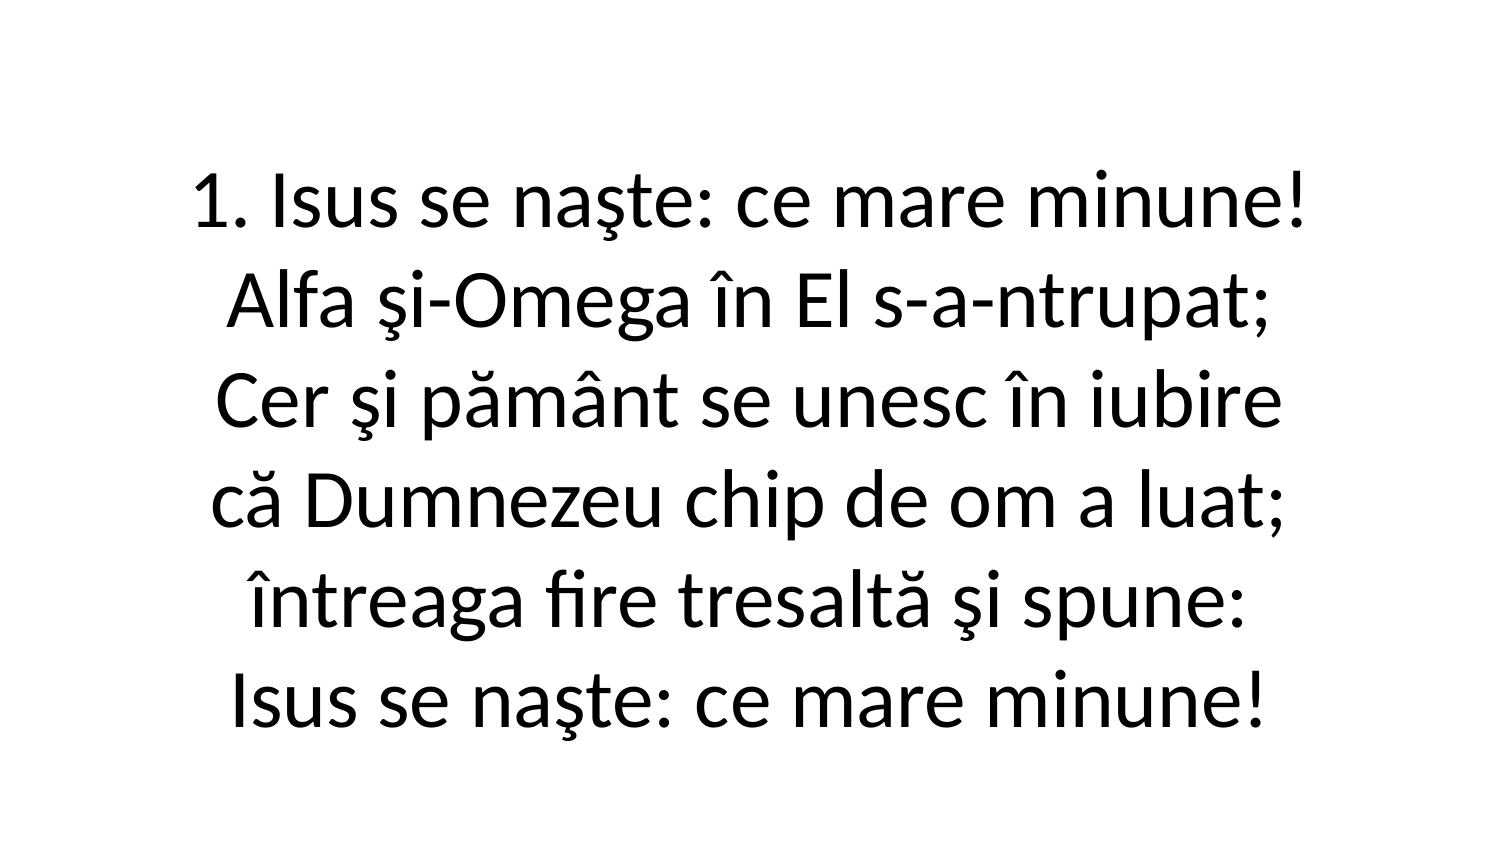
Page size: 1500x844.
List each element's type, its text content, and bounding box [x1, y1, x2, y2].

text_box 1. Isus se naşte: ce mare minune! Alfa şi­-Omega în El s-a-ntrupat; Cer şi pământ se unesc în iubire că Dumnezeu chip de om a luat; întreaga fire tresaltă şi spune: Isus se naşte: ce mare minune! [173, 92, 1327, 752]
